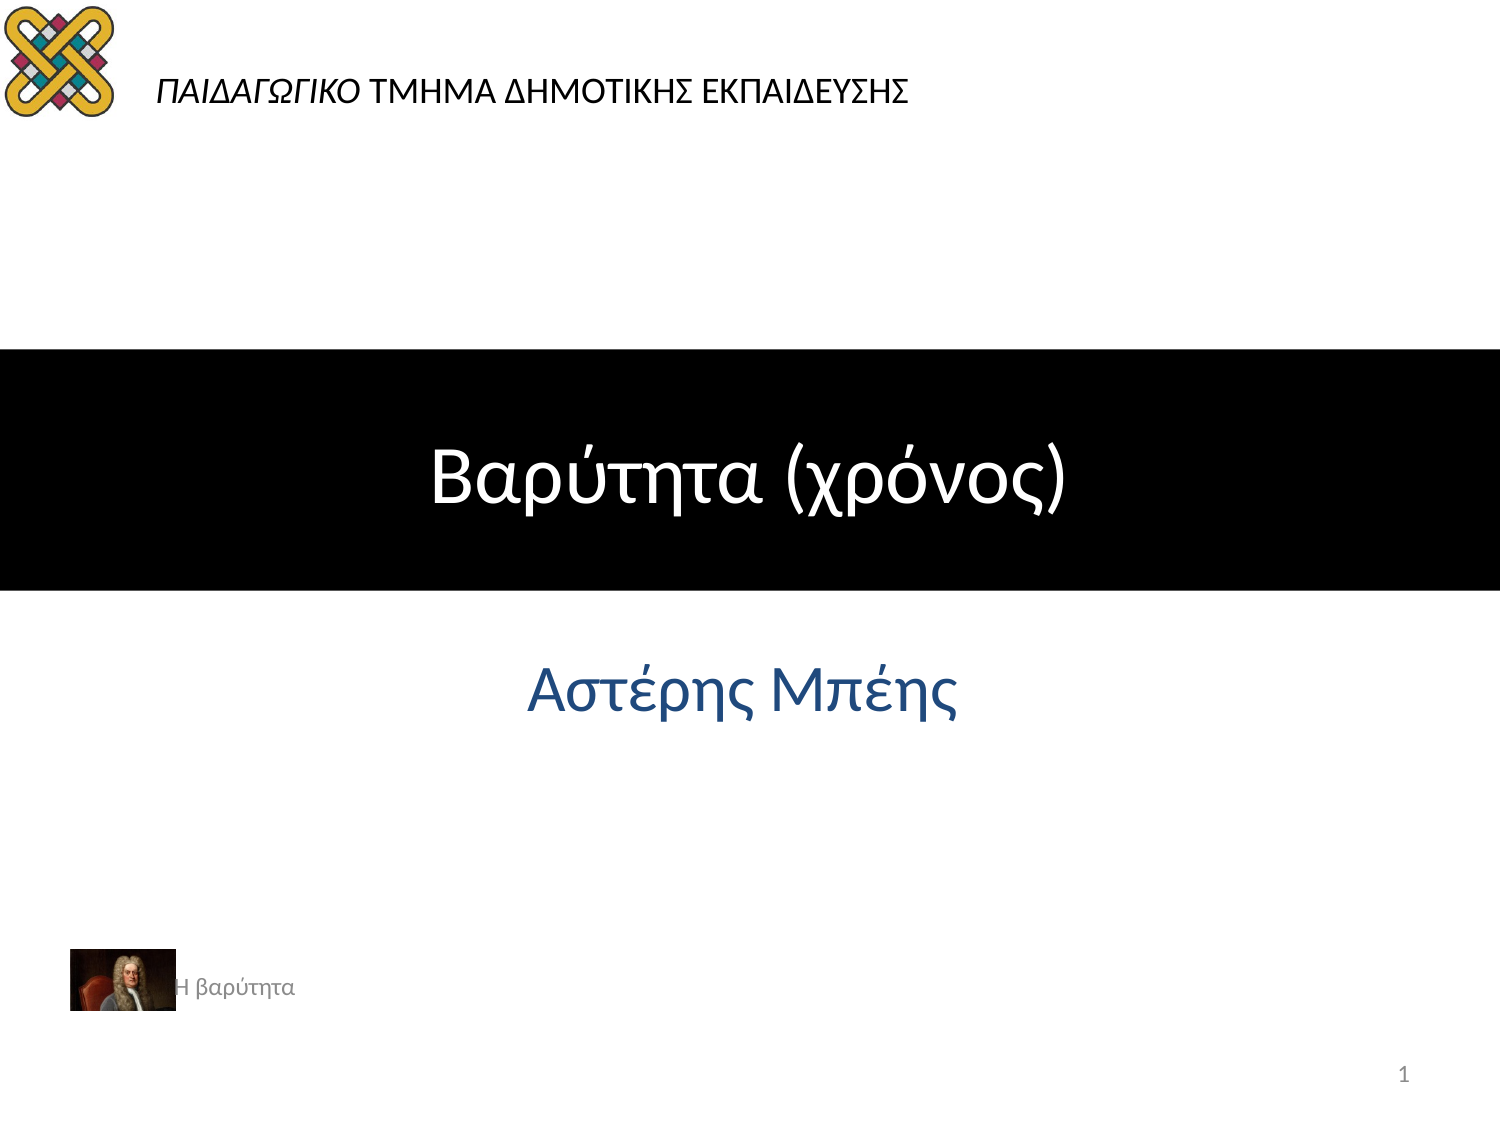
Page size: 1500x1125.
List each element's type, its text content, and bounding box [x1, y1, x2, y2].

title Βαρύτητα (χρόνος) [0, 349, 1500, 591]
slide_number 1 [1074, 1042, 1425, 1103]
picture [0, 0, 118, 121]
subtitle Αστέρης Μπέης [225, 637, 1275, 925]
text_box [176, 70, 215, 130]
footer Η βαρύτητα [0, 949, 475, 1021]
